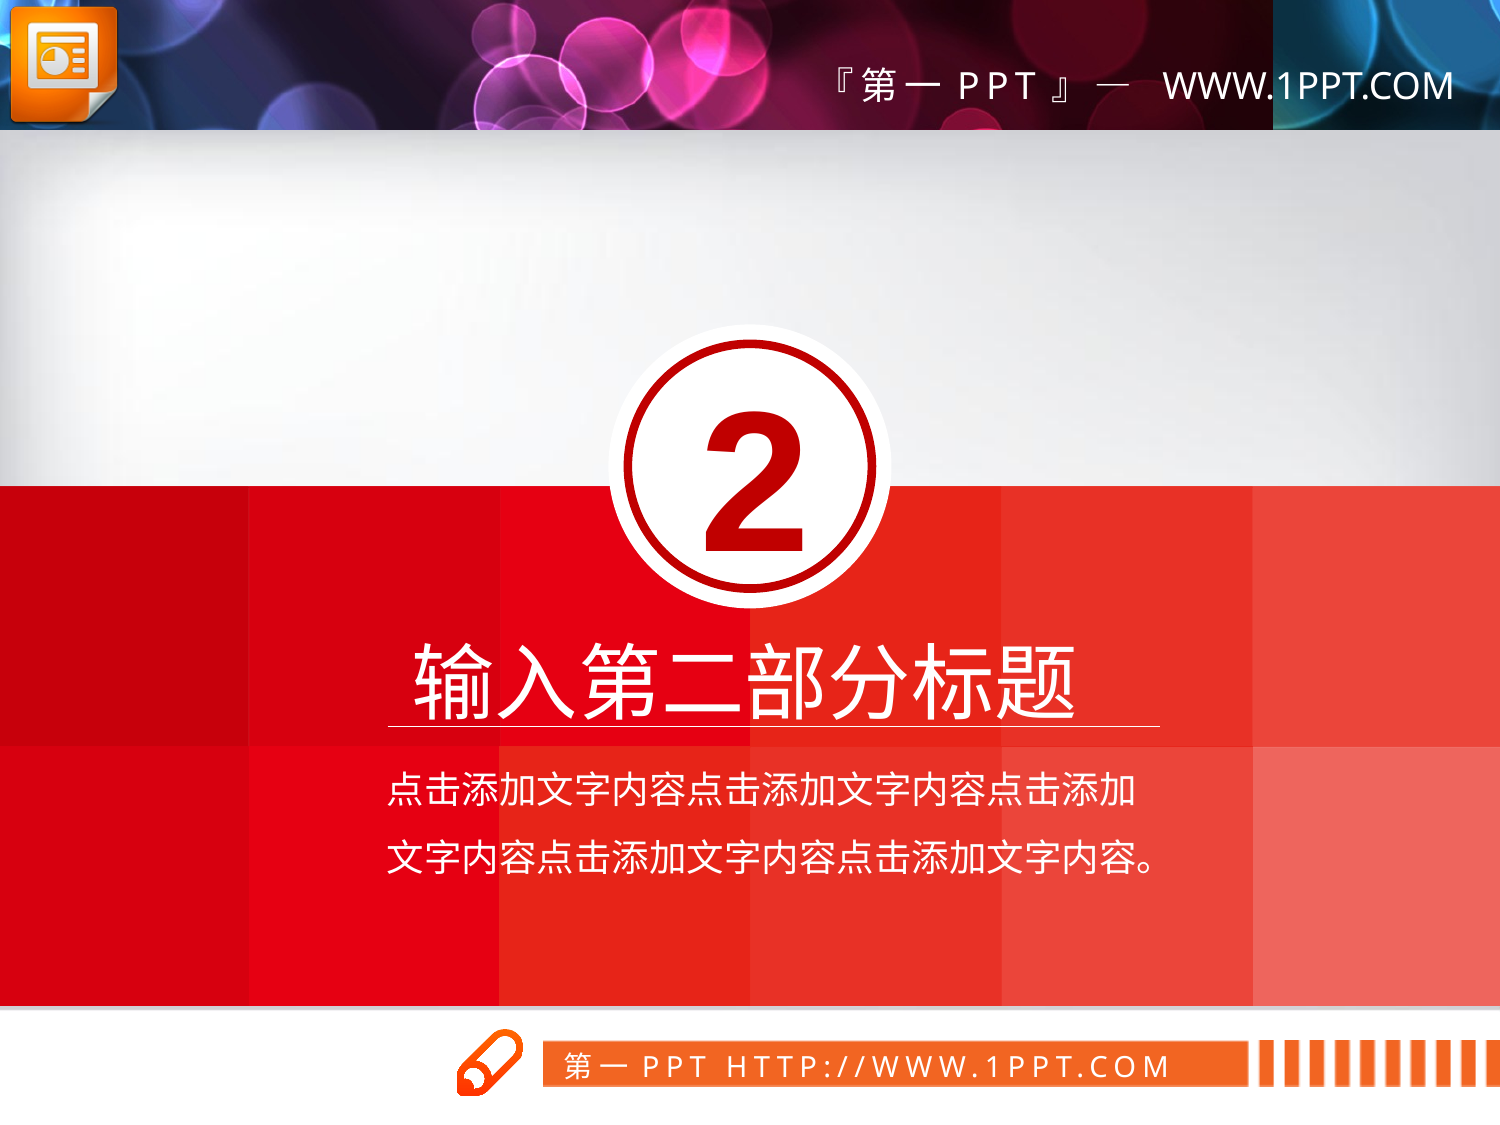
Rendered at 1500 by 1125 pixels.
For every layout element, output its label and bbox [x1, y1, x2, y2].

text_box [608, 324, 892, 609]
picture [0, 0, 1500, 1012]
picture [543, 1040, 1500, 1087]
